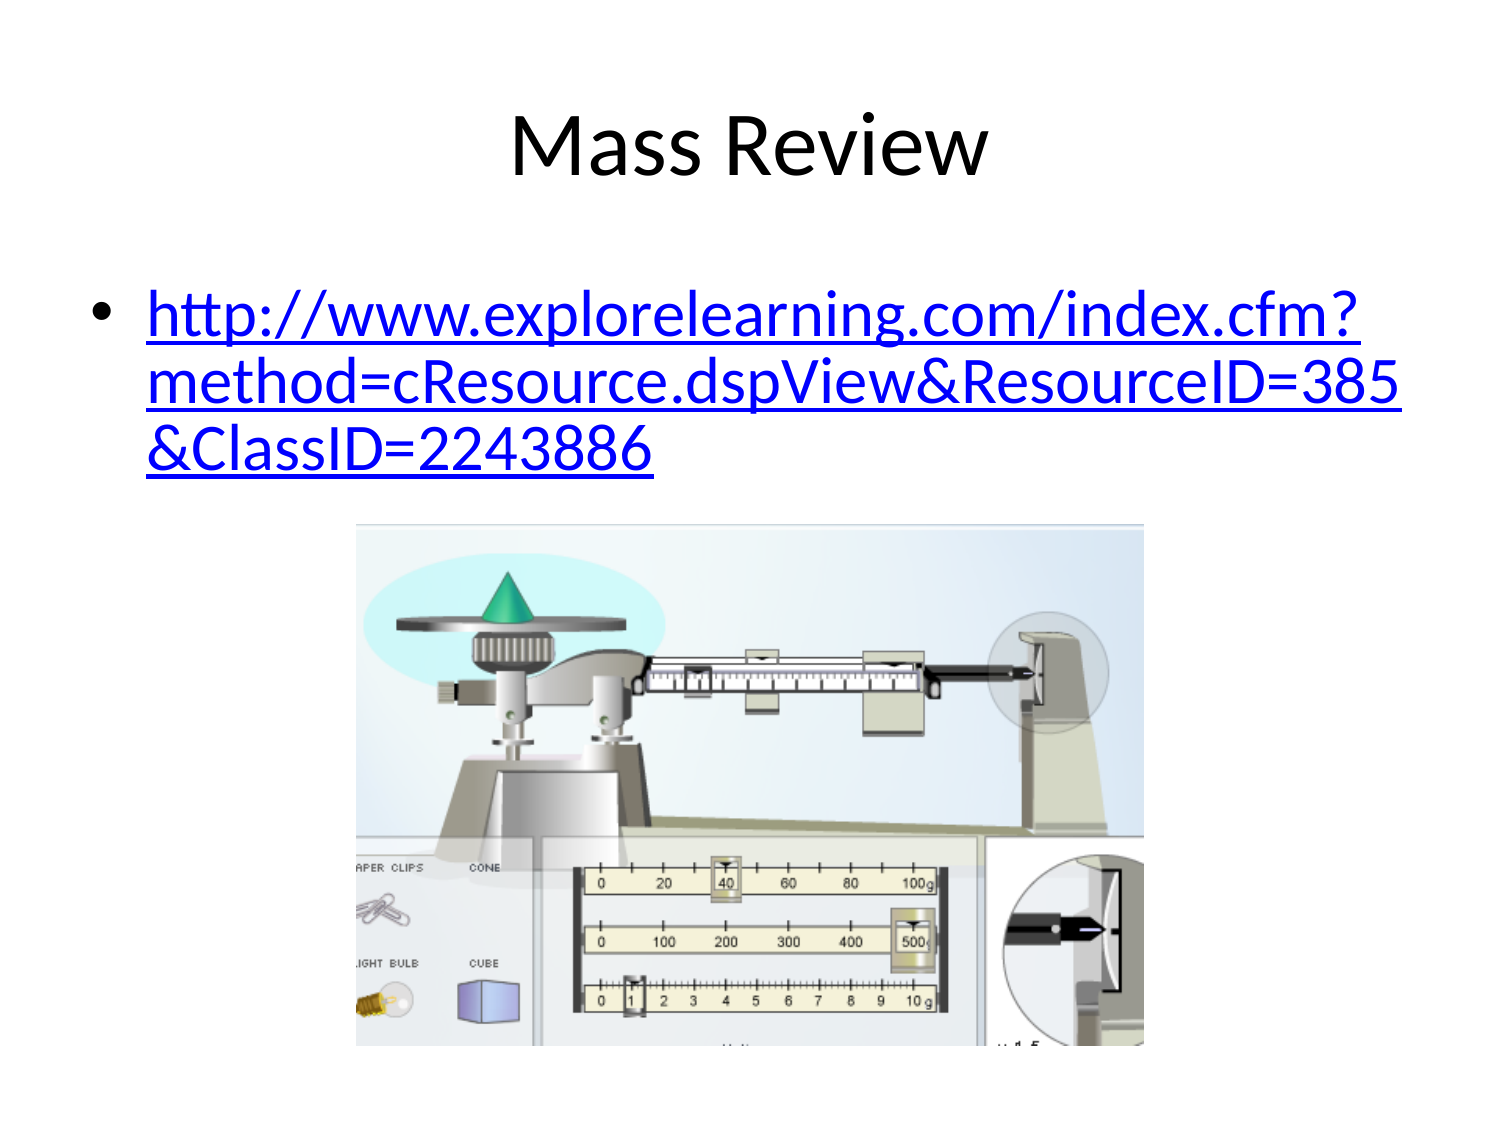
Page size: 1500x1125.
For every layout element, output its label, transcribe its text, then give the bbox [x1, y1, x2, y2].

title Mass Review [75, 45, 1425, 233]
list http://www.explorelearning.com/index.cfm?method=cResource.dspView&ResourceID=385&ClassID=2243886 [75, 262, 1425, 1005]
picture [356, 524, 1144, 1046]
